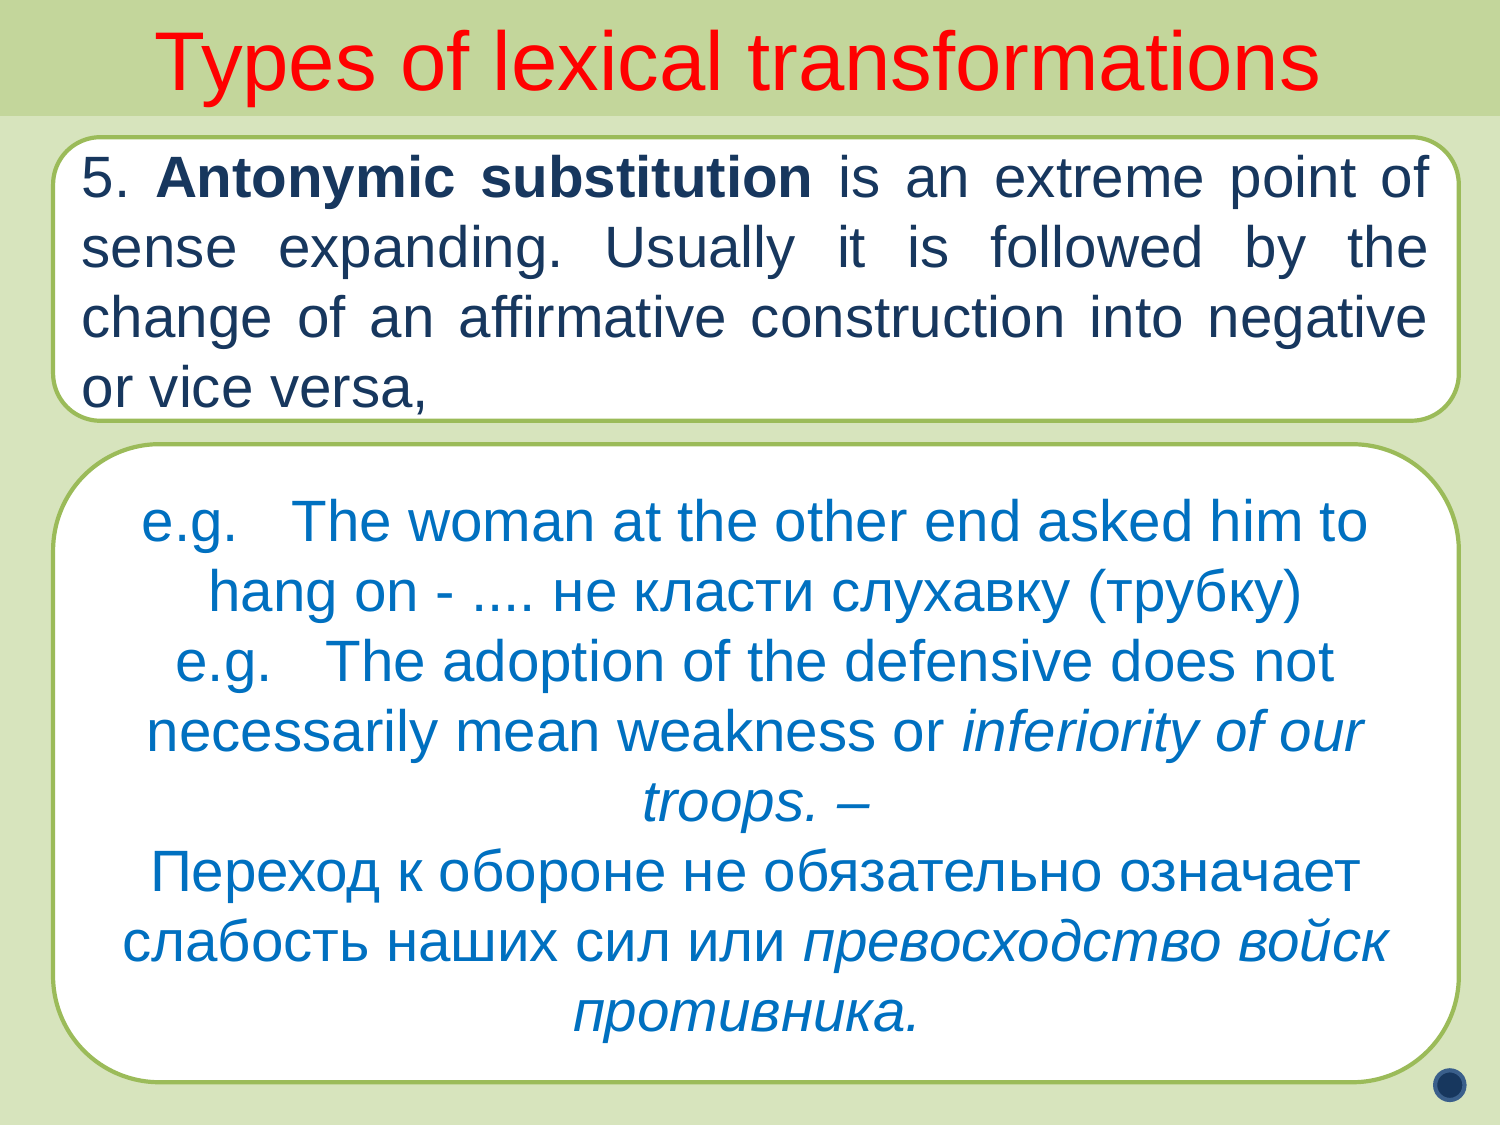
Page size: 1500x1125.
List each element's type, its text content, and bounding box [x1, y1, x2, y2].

text_box Types of lexical transformations [0, 0, 1500, 116]
text_box 5. Antonymic substitution is an extreme point of sense expanding. Usually it is followed by the change of an affirmative construction into negative or vice versa, [50, 135, 1461, 423]
text_box [1433, 1068, 1467, 1103]
text_box e.g. The woman at the other end asked him to hang on - .... не класти слухавку (трубку) e.g. The adoption of the defensive does not necessarily mean weakness or inferiority of our troops. – Переход к обороне не обязательно означает слабость наших сил или превосходство войск противника. [50, 442, 1461, 1085]
